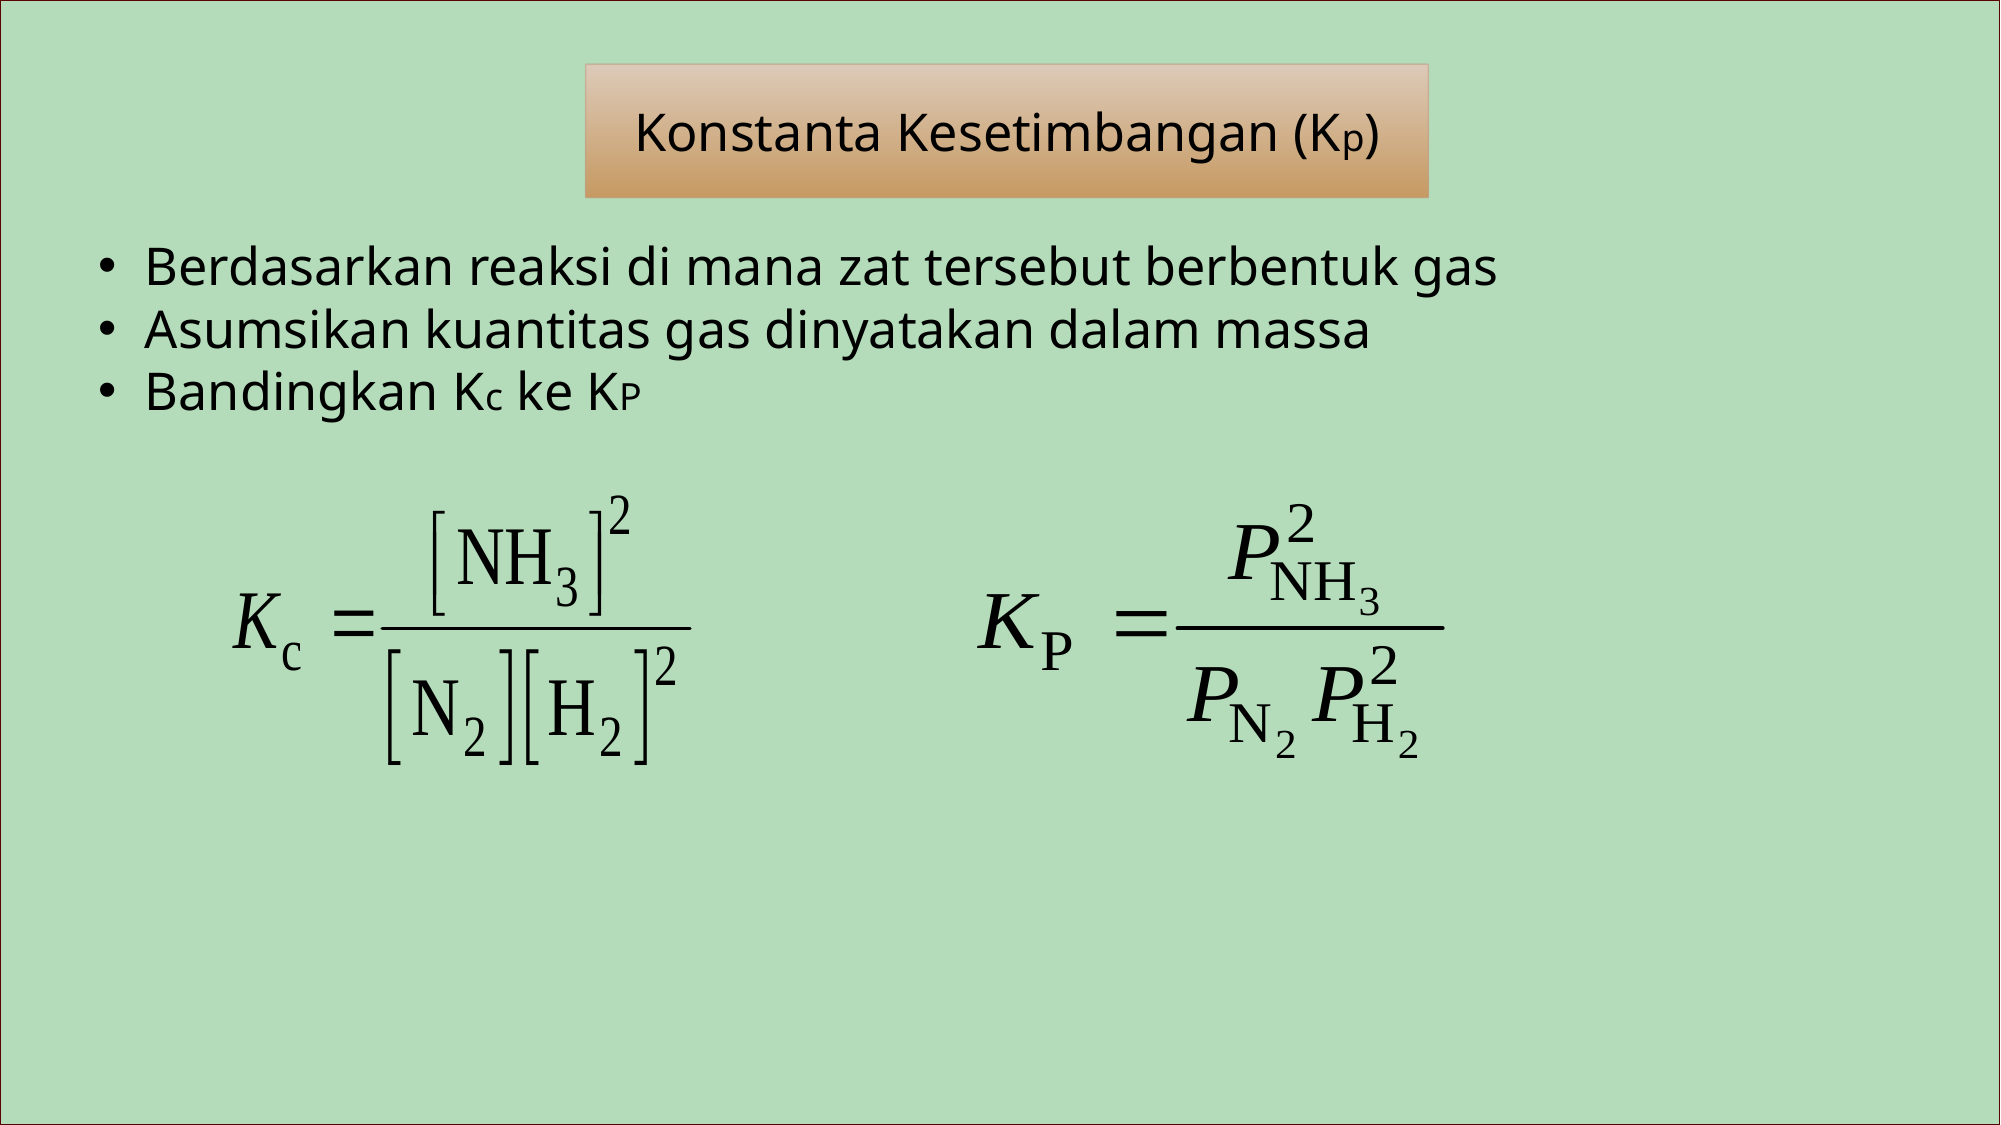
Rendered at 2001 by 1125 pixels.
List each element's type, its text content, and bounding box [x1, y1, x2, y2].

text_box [218, 465, 705, 791]
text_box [959, 475, 1463, 781]
text_box Konstanta Kesetimbangan (Kp) [585, 63, 1429, 198]
text_box Berdasarkan reaksi di mana zat tersebut berbentuk gas Asumsikan kuantitas gas dinyatakan dalam massa Bandingkan Kc ke KP [83, 226, 1836, 519]
text_box [0, 0, 2000, 1125]
